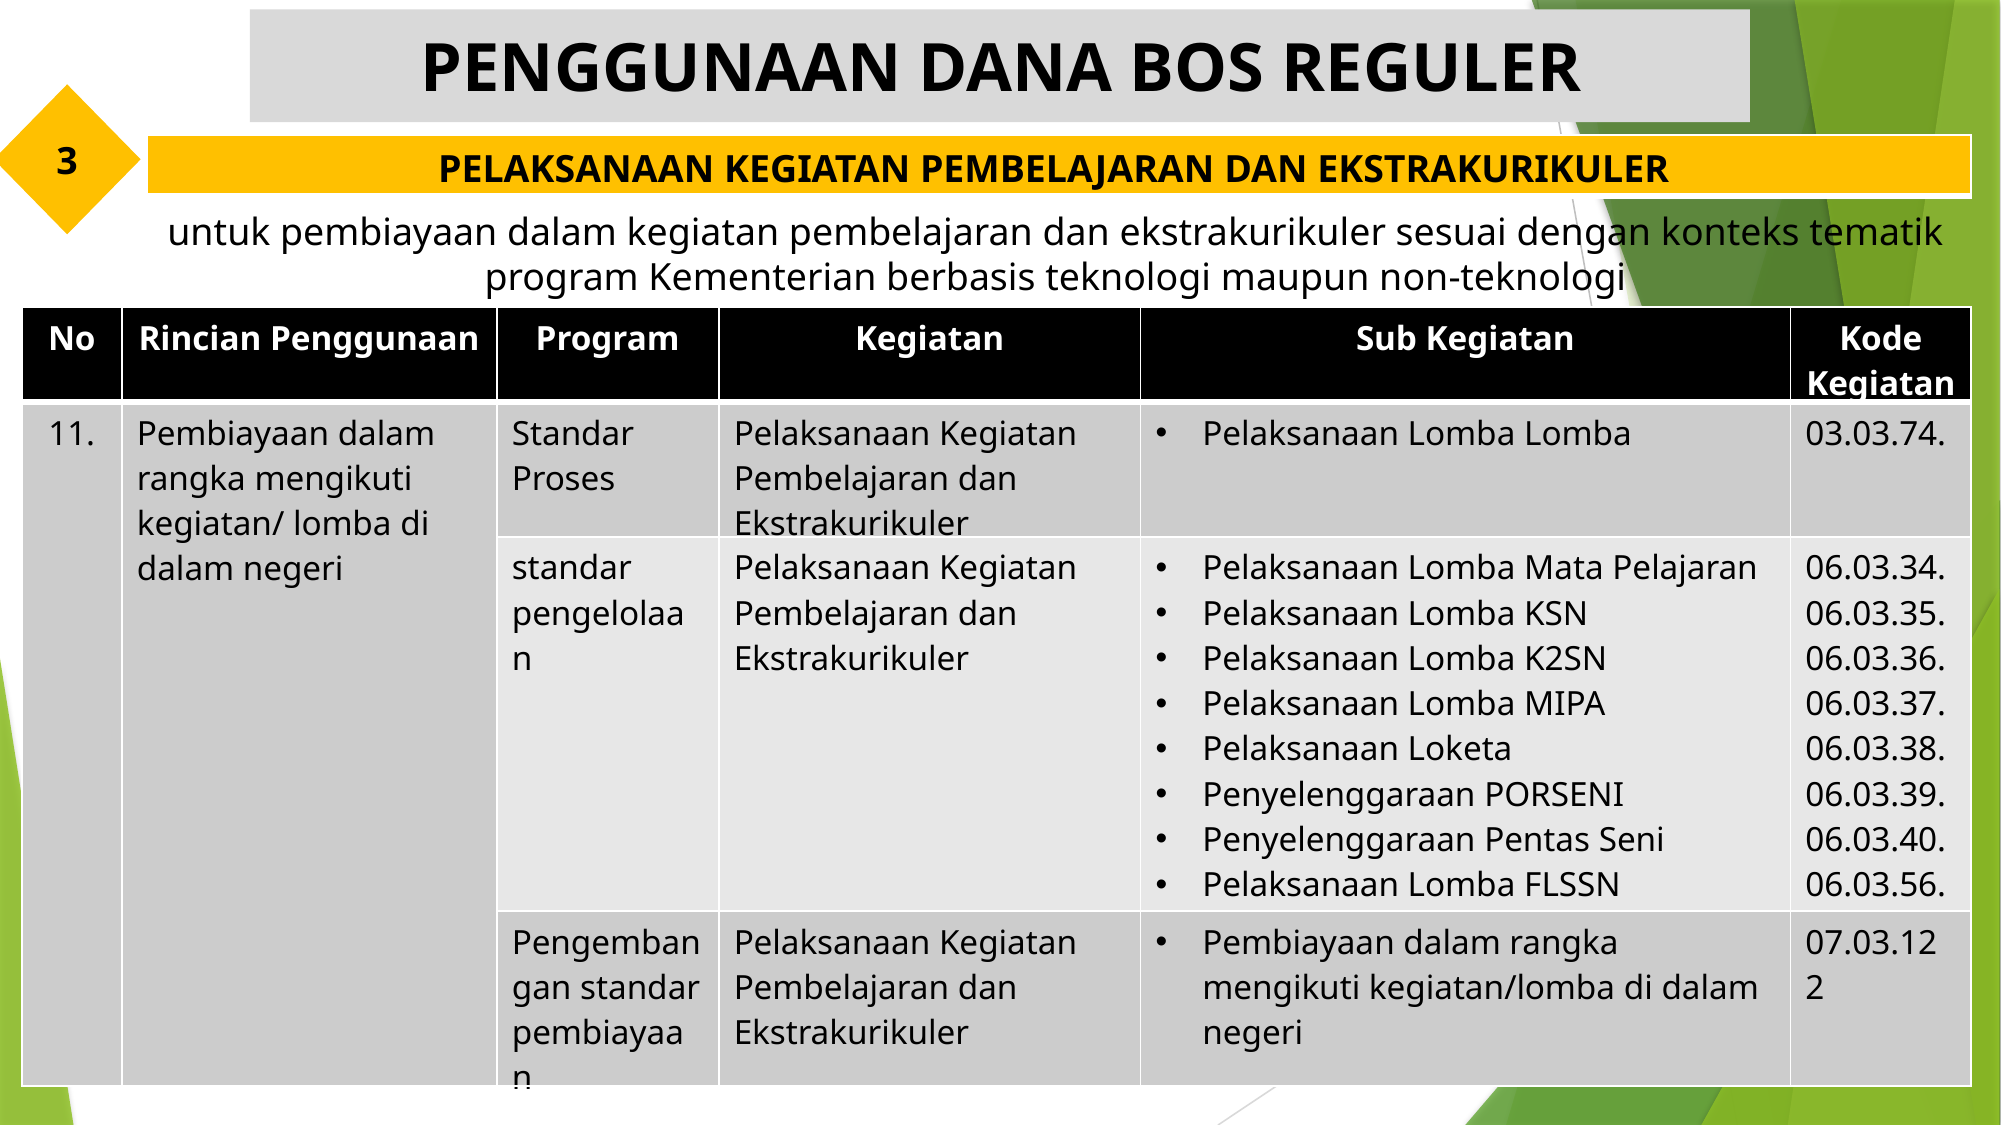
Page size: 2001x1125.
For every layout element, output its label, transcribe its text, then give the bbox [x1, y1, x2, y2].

table_cell Pelaksanaan Lomba Lomba [1141, 405, 1790, 536]
table_cell Pembiayaan dalam rangka mengikuti kegiatan/lomba di dalam negeri [1141, 912, 1790, 1085]
table_cell Pelaksanaan Kegiatan Pembelajaran dan Ekstrakurikuler [720, 405, 1140, 536]
table_cell Pelaksanaan Lomba Mata Pelajaran Pelaksanaan Lomba KSN Pelaksanaan Lomba K2SN Pelaksanaan Lomba MIPA Pelaksanaan Loketa Penyelenggaraan PORSENI Penyelenggaraan Pentas Seni Pelaksanaan Lomba FLSSN Pelaksanaan Lomba MTQ [1141, 538, 1790, 910]
table_cell 11. [23, 405, 121, 1085]
table_header No [23, 308, 121, 399]
table_cell 07.03.122 [1791, 912, 1970, 1085]
table_header PELAKSANAAN KEGIATAN PEMBELAJARAN DAN EKSTRAKURIKULER [148, 136, 1970, 193]
table_header Kode Kegiatan [1791, 308, 1970, 399]
table_cell Pelaksanaan Kegiatan Pembelajaran dan Ekstrakurikuler [720, 912, 1140, 1085]
table_cell Pembiayaan dalam rangka mengikuti kegiatan/ lomba di dalam negeri [123, 405, 496, 1085]
text_box PENGGUNAAN DANA BOS REGULER [252, 17, 1750, 113]
table_header Rincian Penggunaan [123, 308, 496, 399]
table_cell Pelaksanaan Kegiatan Pembelajaran dan Ekstrakurikuler [720, 538, 1140, 910]
table_cell Standar Proses [498, 405, 718, 536]
table_header Sub Kegiatan [1141, 308, 1790, 399]
table_header Kegiatan [720, 308, 1140, 399]
text_box untuk pembiayaan dalam kegiatan pembelajaran dan ekstrakurikuler sesuai dengan konteks tematik program Kementerian berbasis teknologi maupun non-teknologi [140, 200, 1972, 306]
table_header Program [498, 308, 718, 399]
text_box [248, 8, 1751, 124]
table_cell 06.03.34. 06.03.35. 06.03.36. 06.03.37. 06.03.38. 06.03.39. 06.03.40. 06.03.56. 06.03.57. [1791, 538, 1970, 910]
table_cell Pengembangan standar pembiayaan [498, 912, 718, 1085]
table_cell standar pengelolaan [498, 538, 718, 910]
text_box 3 [0, 82, 142, 236]
table_cell 03.03.74. [1791, 405, 1970, 536]
